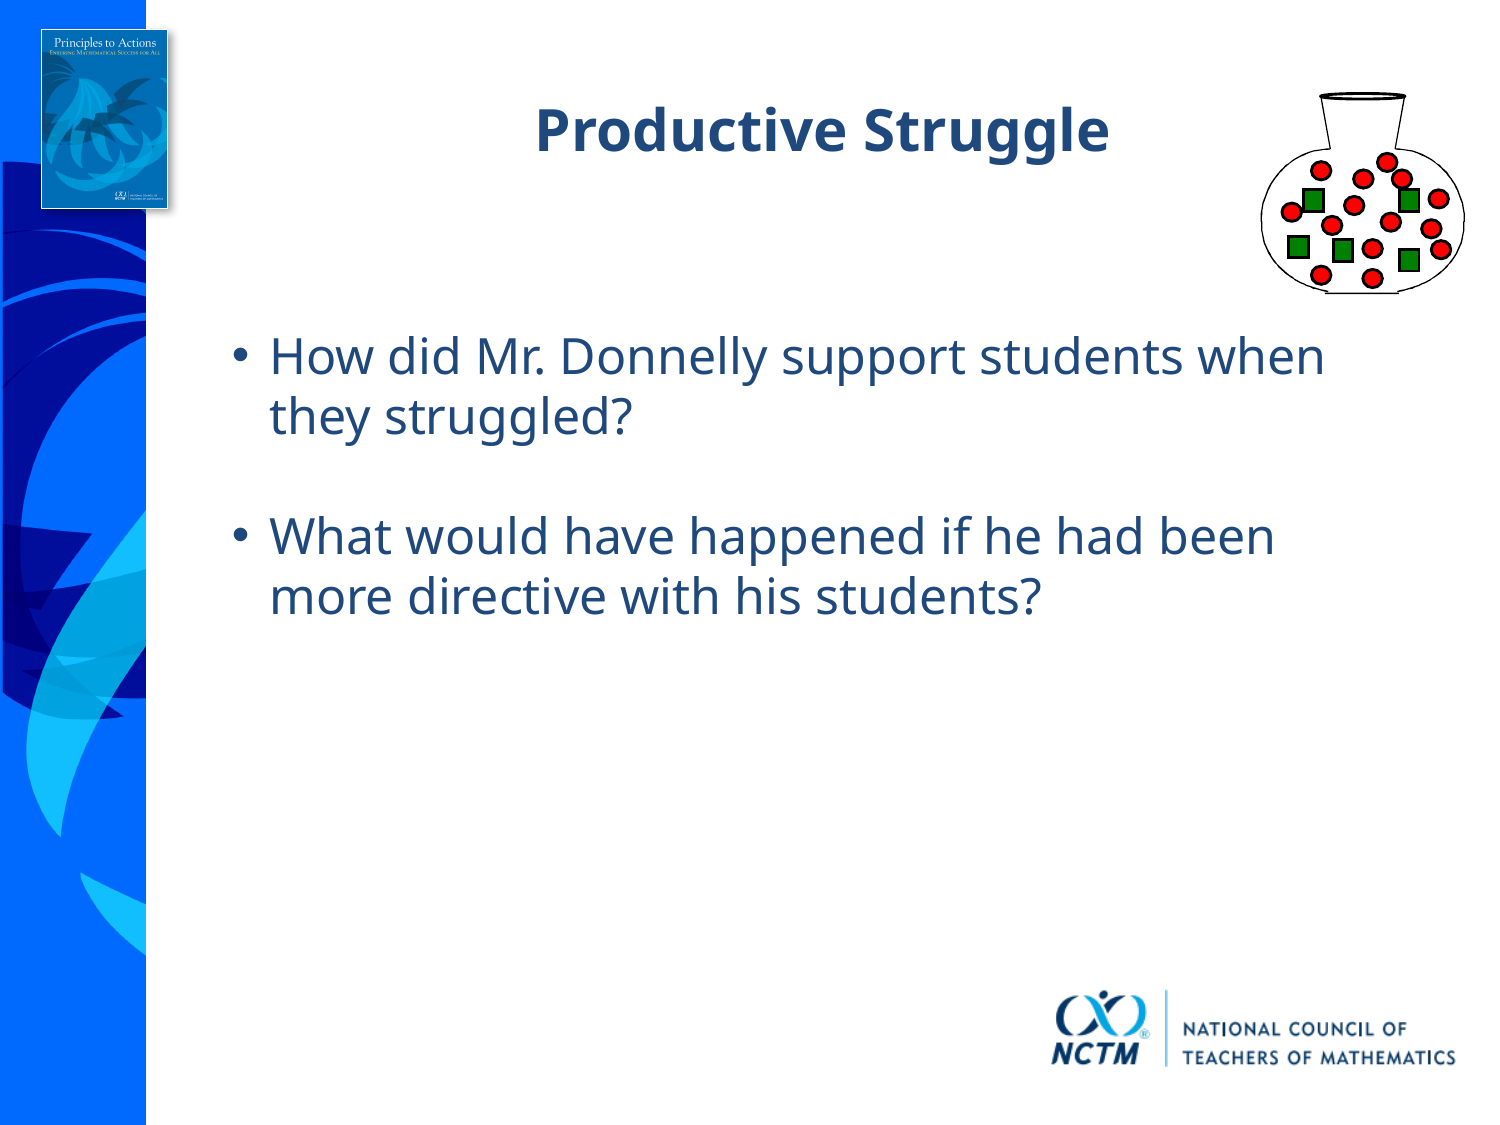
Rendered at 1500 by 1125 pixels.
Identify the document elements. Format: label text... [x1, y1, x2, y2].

text_box Productive Struggle [151, 34, 1500, 222]
text_box [217, 239, 1413, 928]
picture [1034, 969, 1474, 1085]
text_box How did Mr. Donnelly support students when they struggled? What would have happened if he had been more directive with his students? [217, 317, 1343, 632]
picture [0, 0, 168, 1125]
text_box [1260, 93, 1466, 295]
